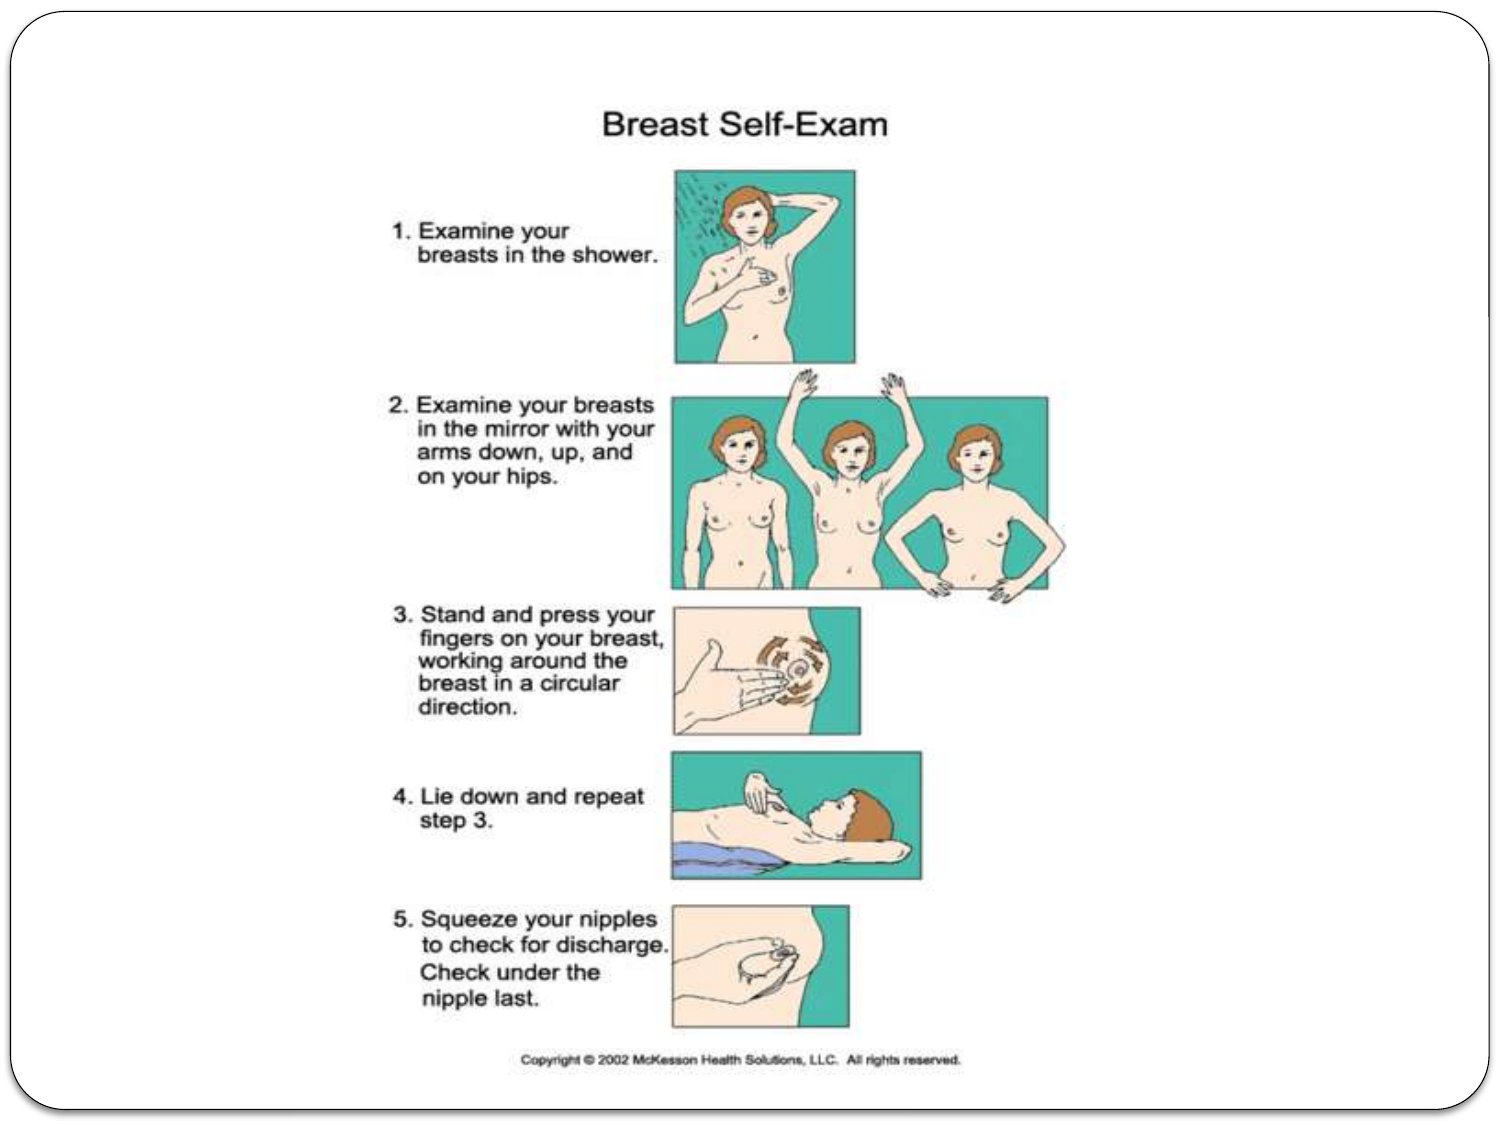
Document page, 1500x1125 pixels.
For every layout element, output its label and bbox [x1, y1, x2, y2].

picture [362, 93, 1101, 1076]
